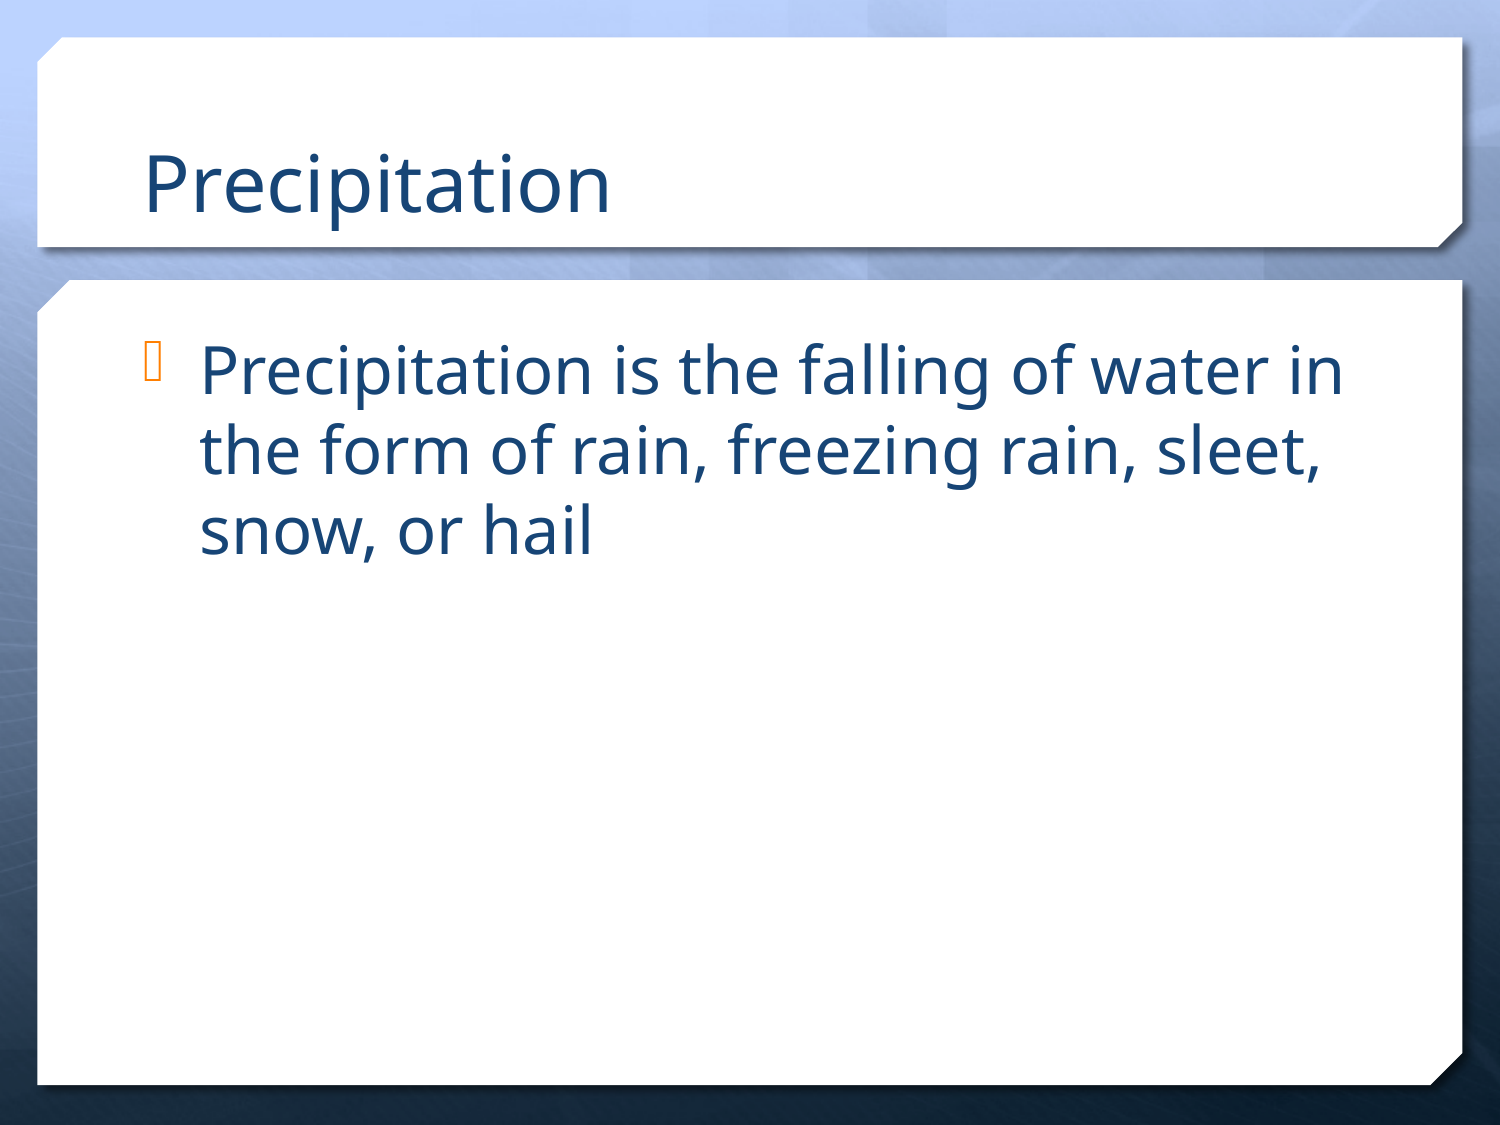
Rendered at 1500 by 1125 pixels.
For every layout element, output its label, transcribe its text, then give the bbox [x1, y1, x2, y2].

list Precipitation is the falling of water in the form of rain, freezing rain, sleet, snow, or hail [127, 319, 1372, 978]
title Precipitation [127, 48, 1372, 236]
